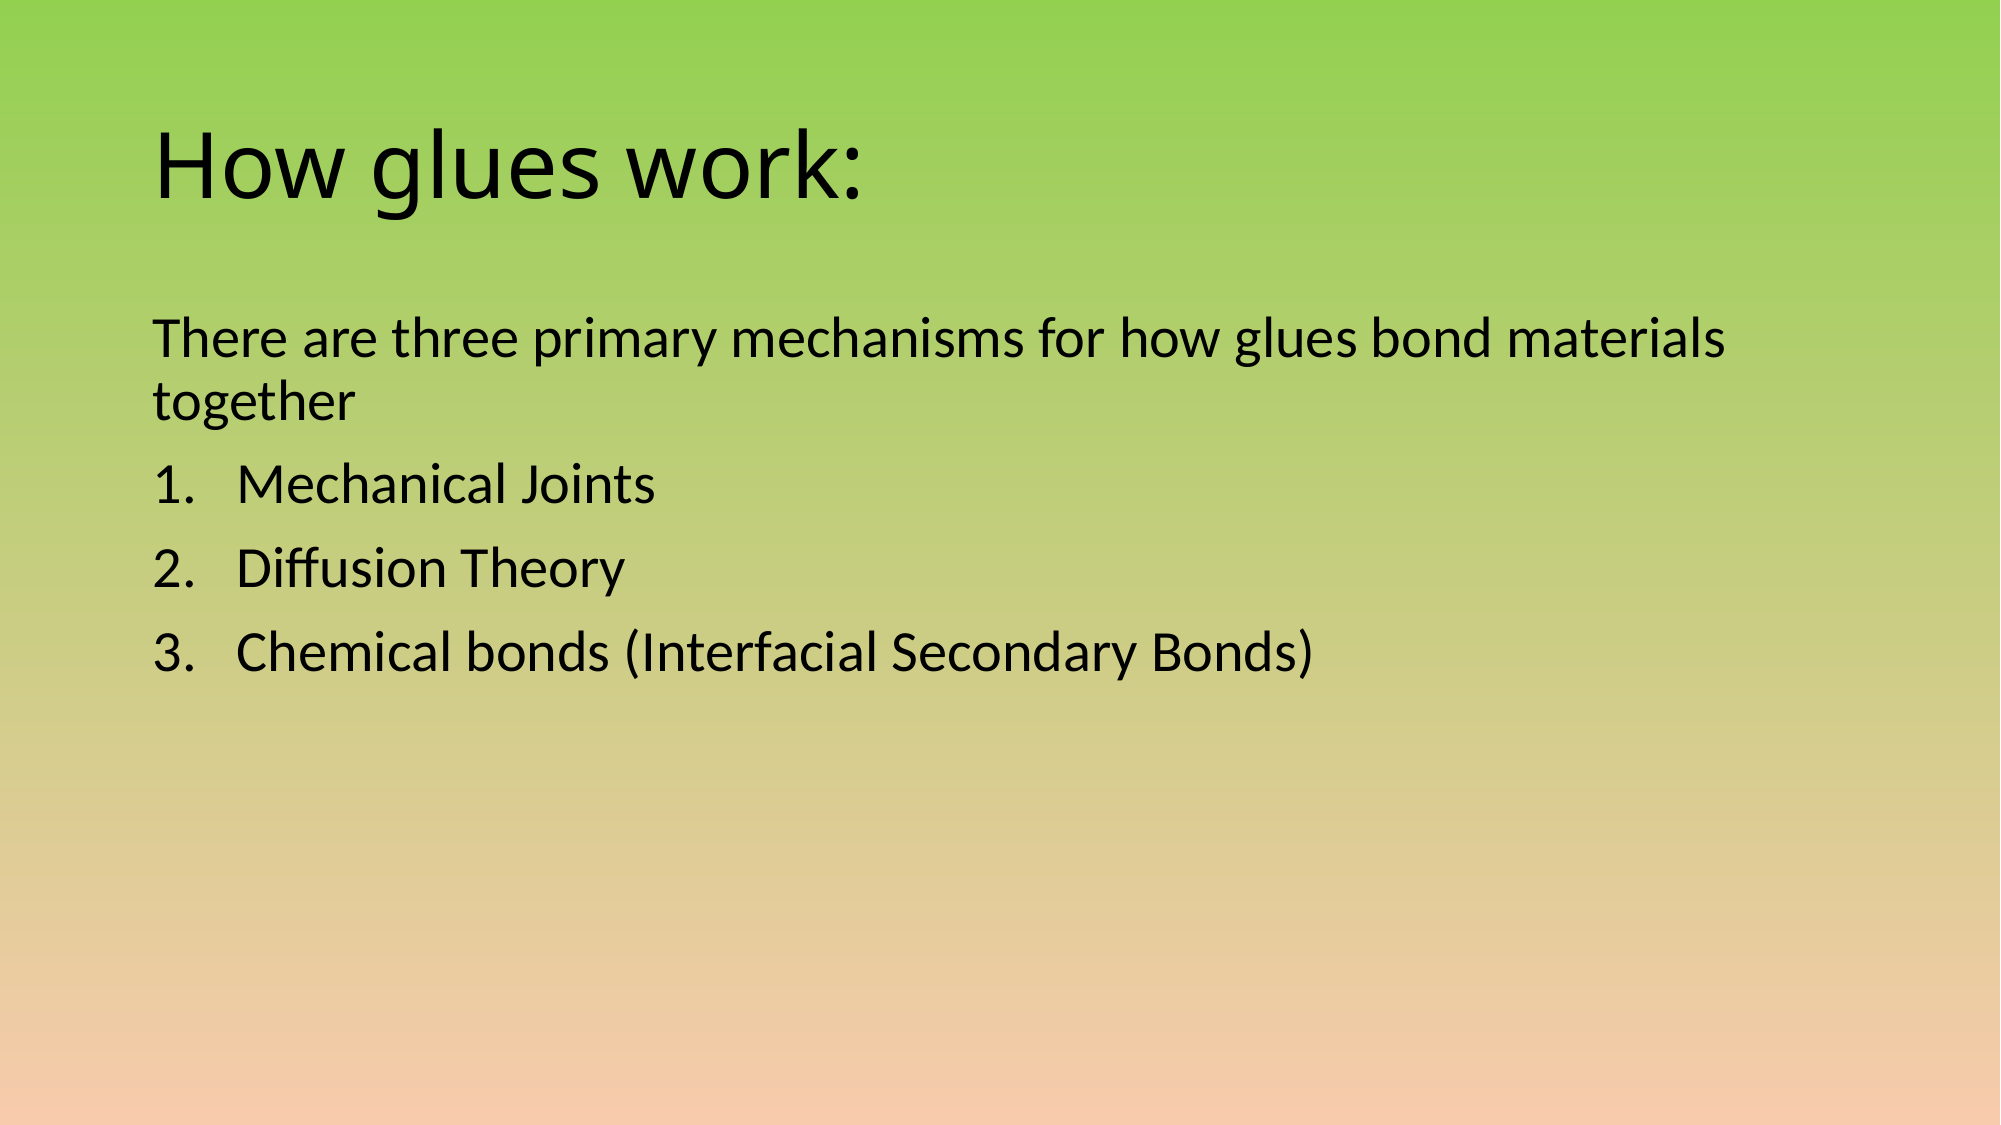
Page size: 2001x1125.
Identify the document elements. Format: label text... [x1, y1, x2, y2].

list There are three primary mechanisms for how glues bond materials together Mechanical Joints Diffusion Theory Chemical bonds (Interfacial Secondary Bonds) [137, 299, 1863, 1014]
title How glues work: [137, 59, 1863, 278]
